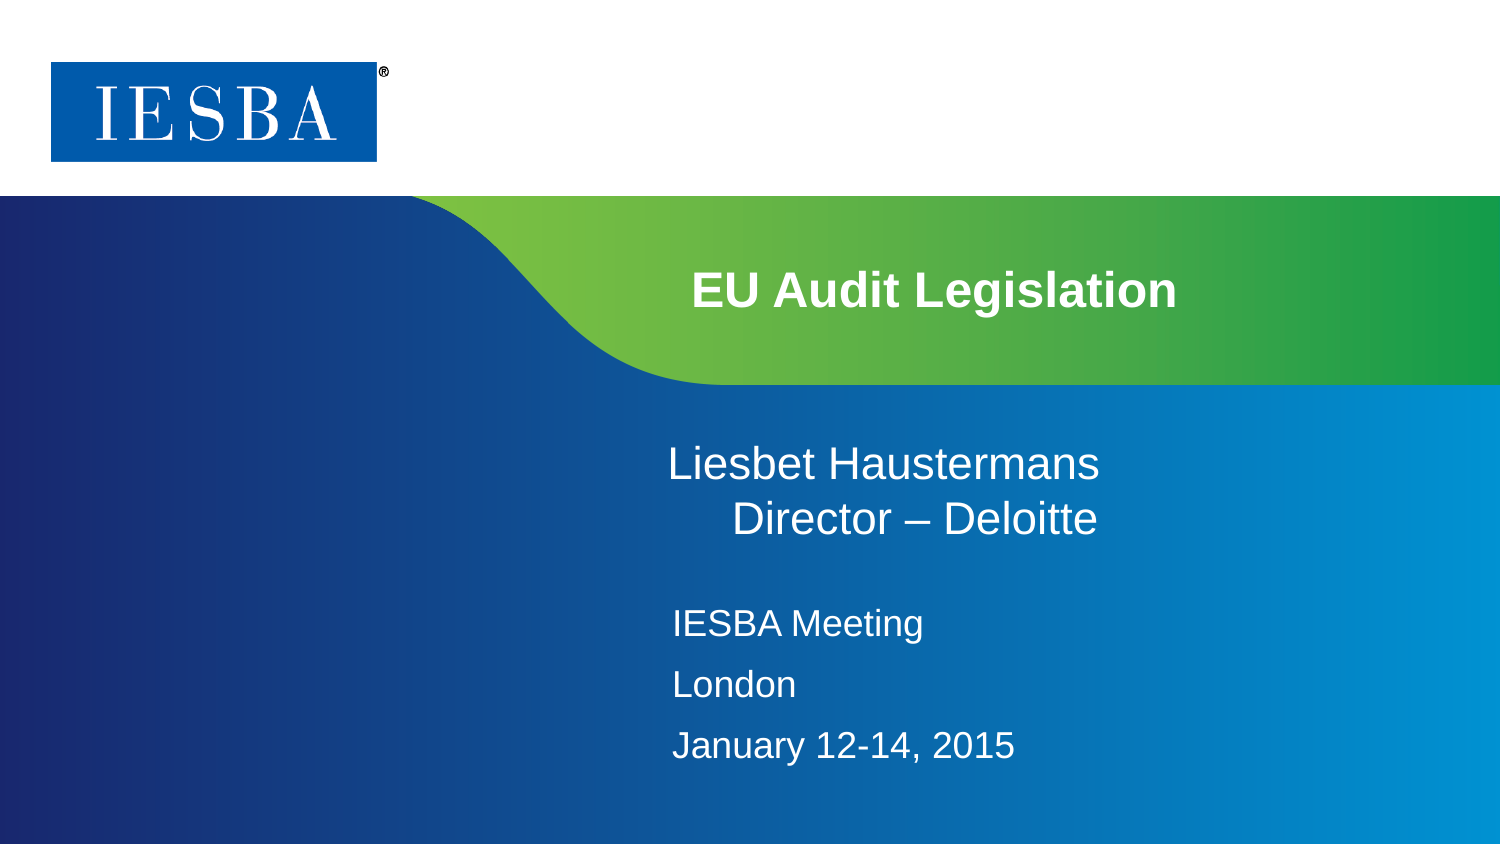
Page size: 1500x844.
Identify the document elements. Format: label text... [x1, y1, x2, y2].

subtitle IESBA Meeting London January 12-14, 2015 [672, 599, 1473, 787]
picture [51, 62, 389, 162]
title EU Audit Legislation [690, 256, 1454, 379]
text_box Liesbet Haustermans Director – Deloitte [667, 433, 1443, 534]
picture [412, 196, 1500, 385]
